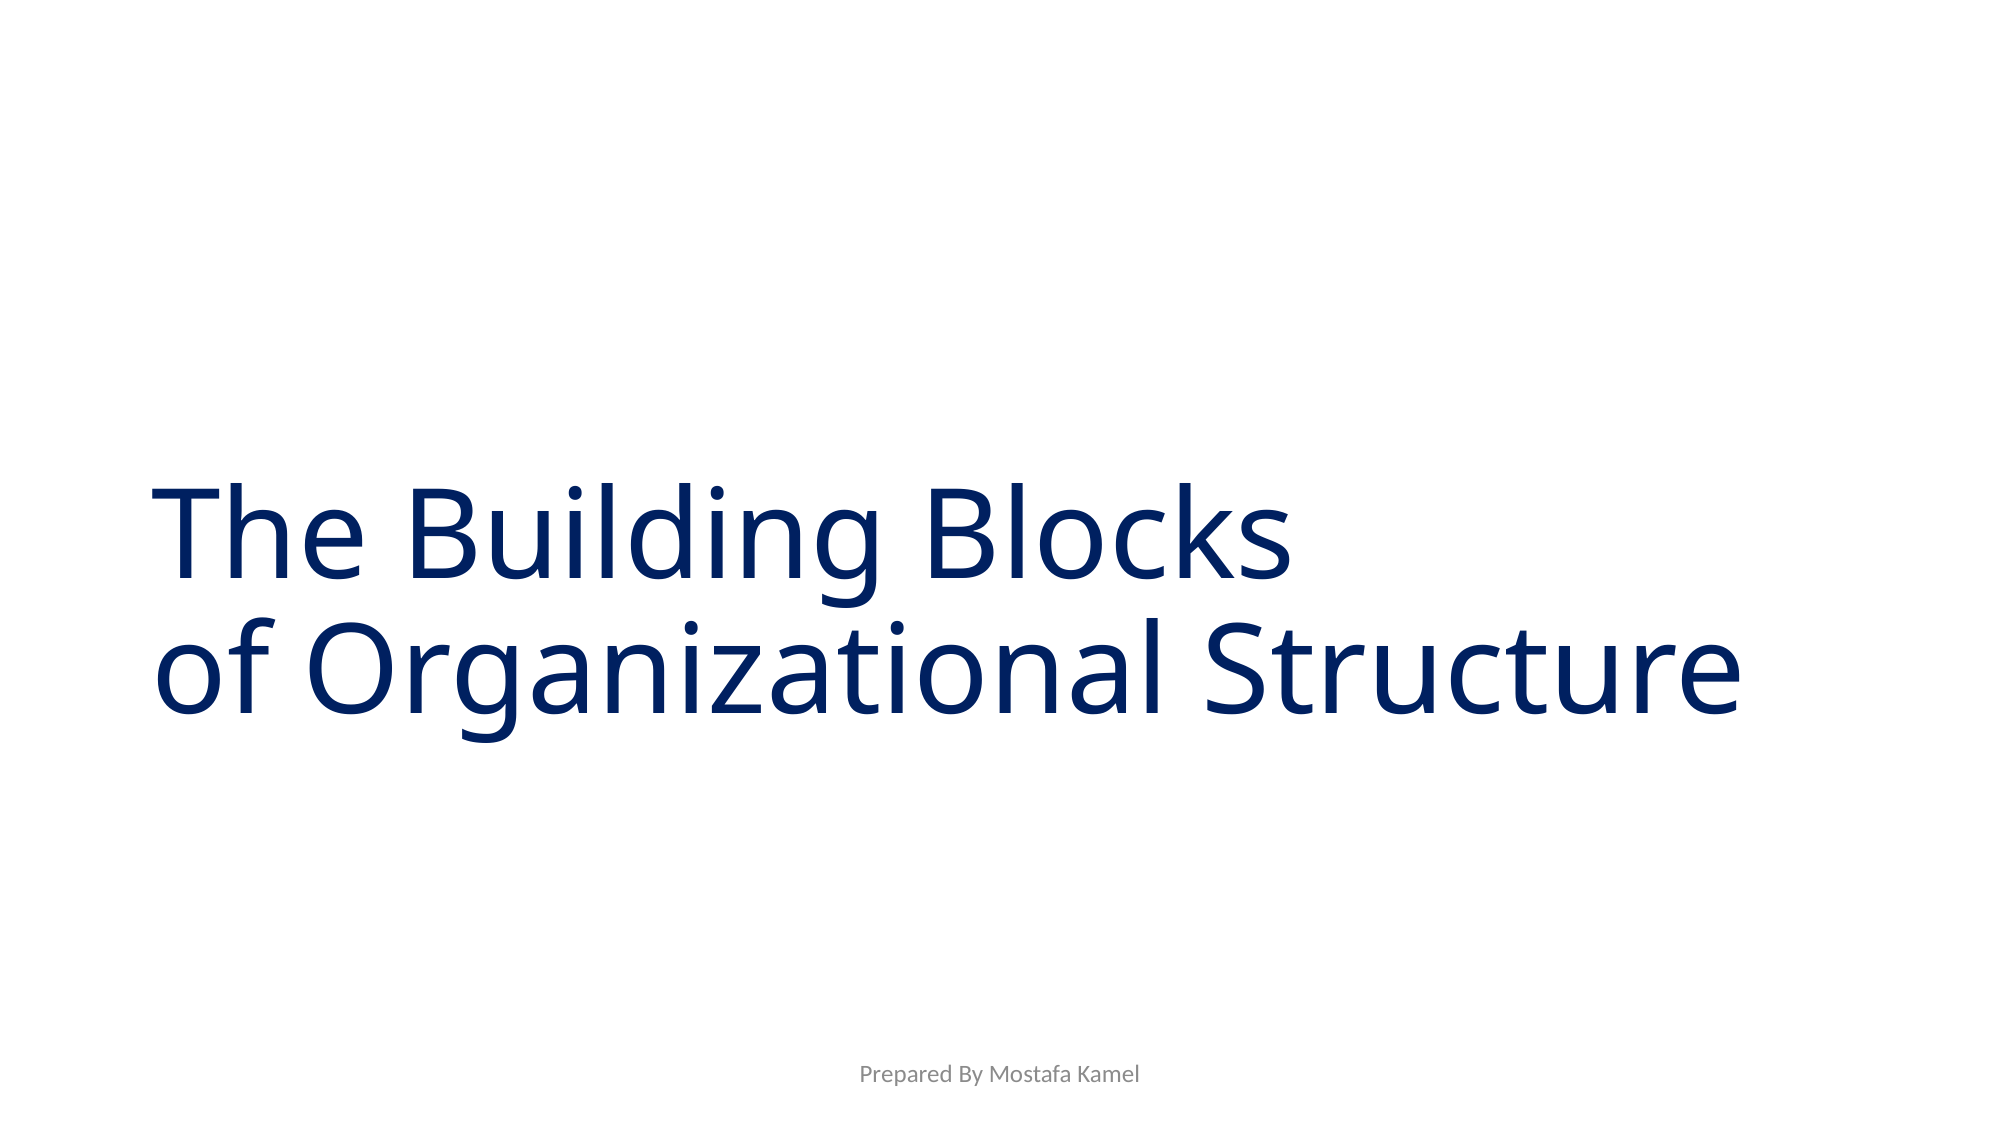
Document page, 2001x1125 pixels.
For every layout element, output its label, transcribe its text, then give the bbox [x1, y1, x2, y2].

title The Building Blocks of Organizational Structure [136, 280, 1862, 749]
footer Prepared By Mostafa Kamel [662, 1042, 1338, 1103]
